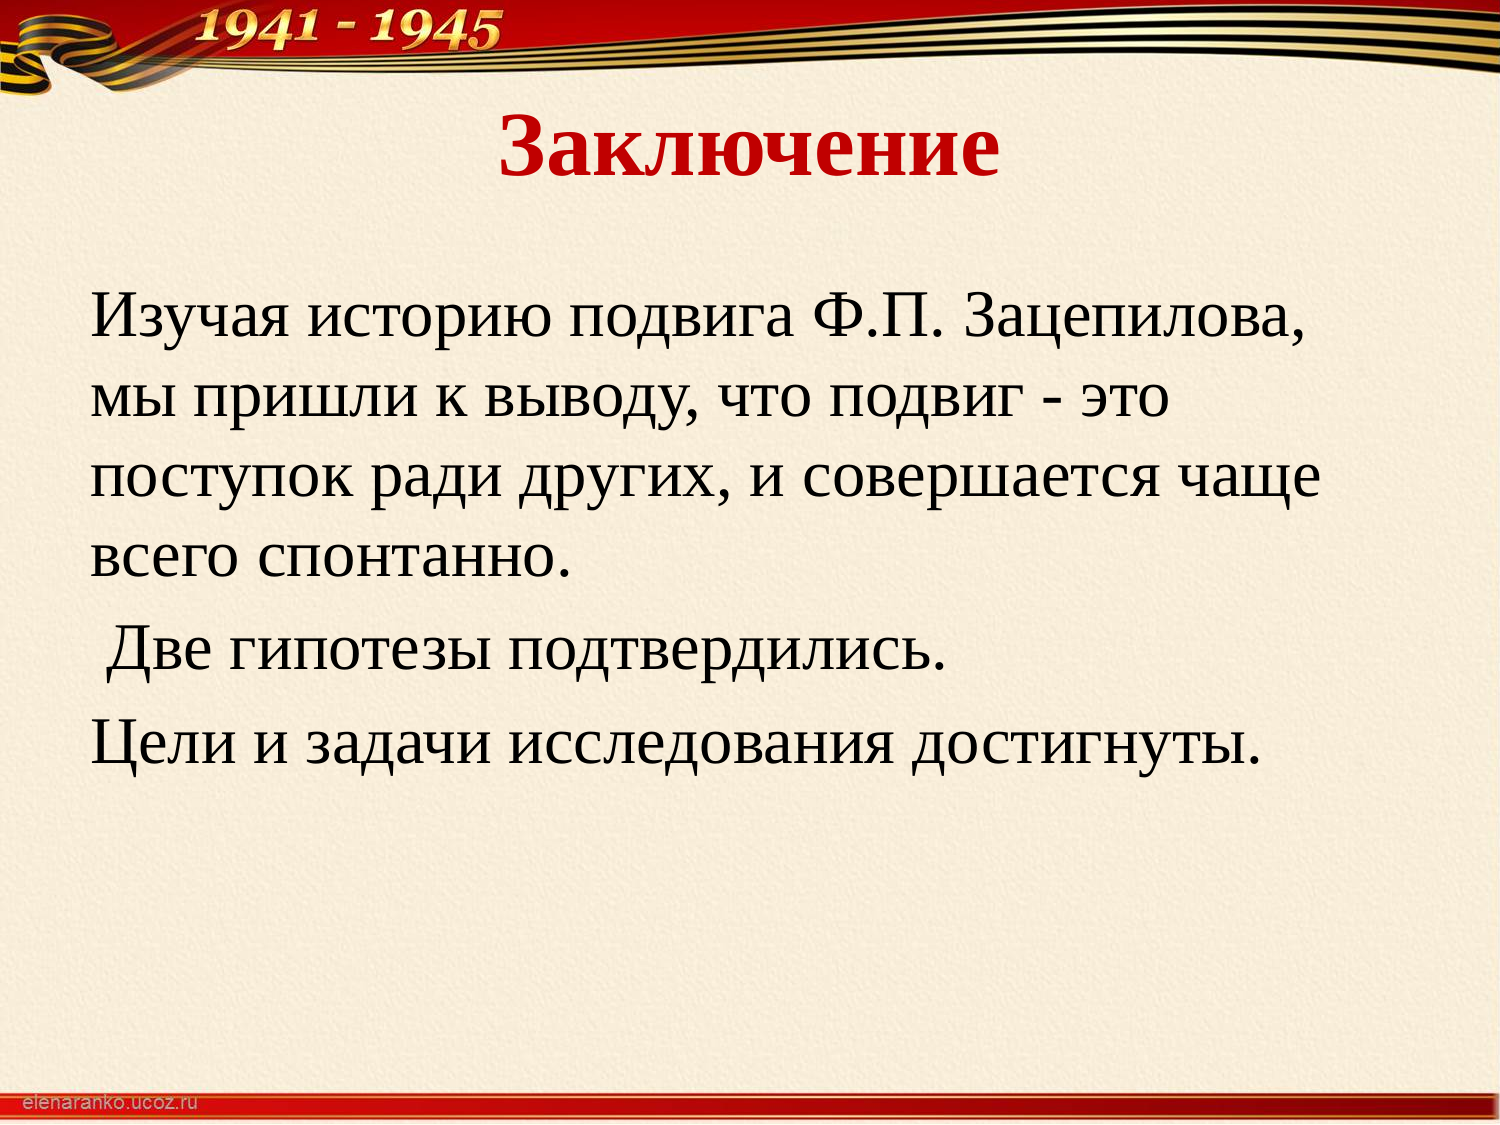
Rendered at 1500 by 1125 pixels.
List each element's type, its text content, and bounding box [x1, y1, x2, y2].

picture [0, 0, 1500, 1125]
title Заключение [75, 45, 1425, 233]
list Изучая историю подвига Ф.П. Зацепилова, мы пришли к выводу, что подвиг - это поступок ради других, и совершается чаще всего спонтанно. Две гипотезы подтвердились. Цели и задачи исследования достигнуты. [75, 262, 1425, 1005]
